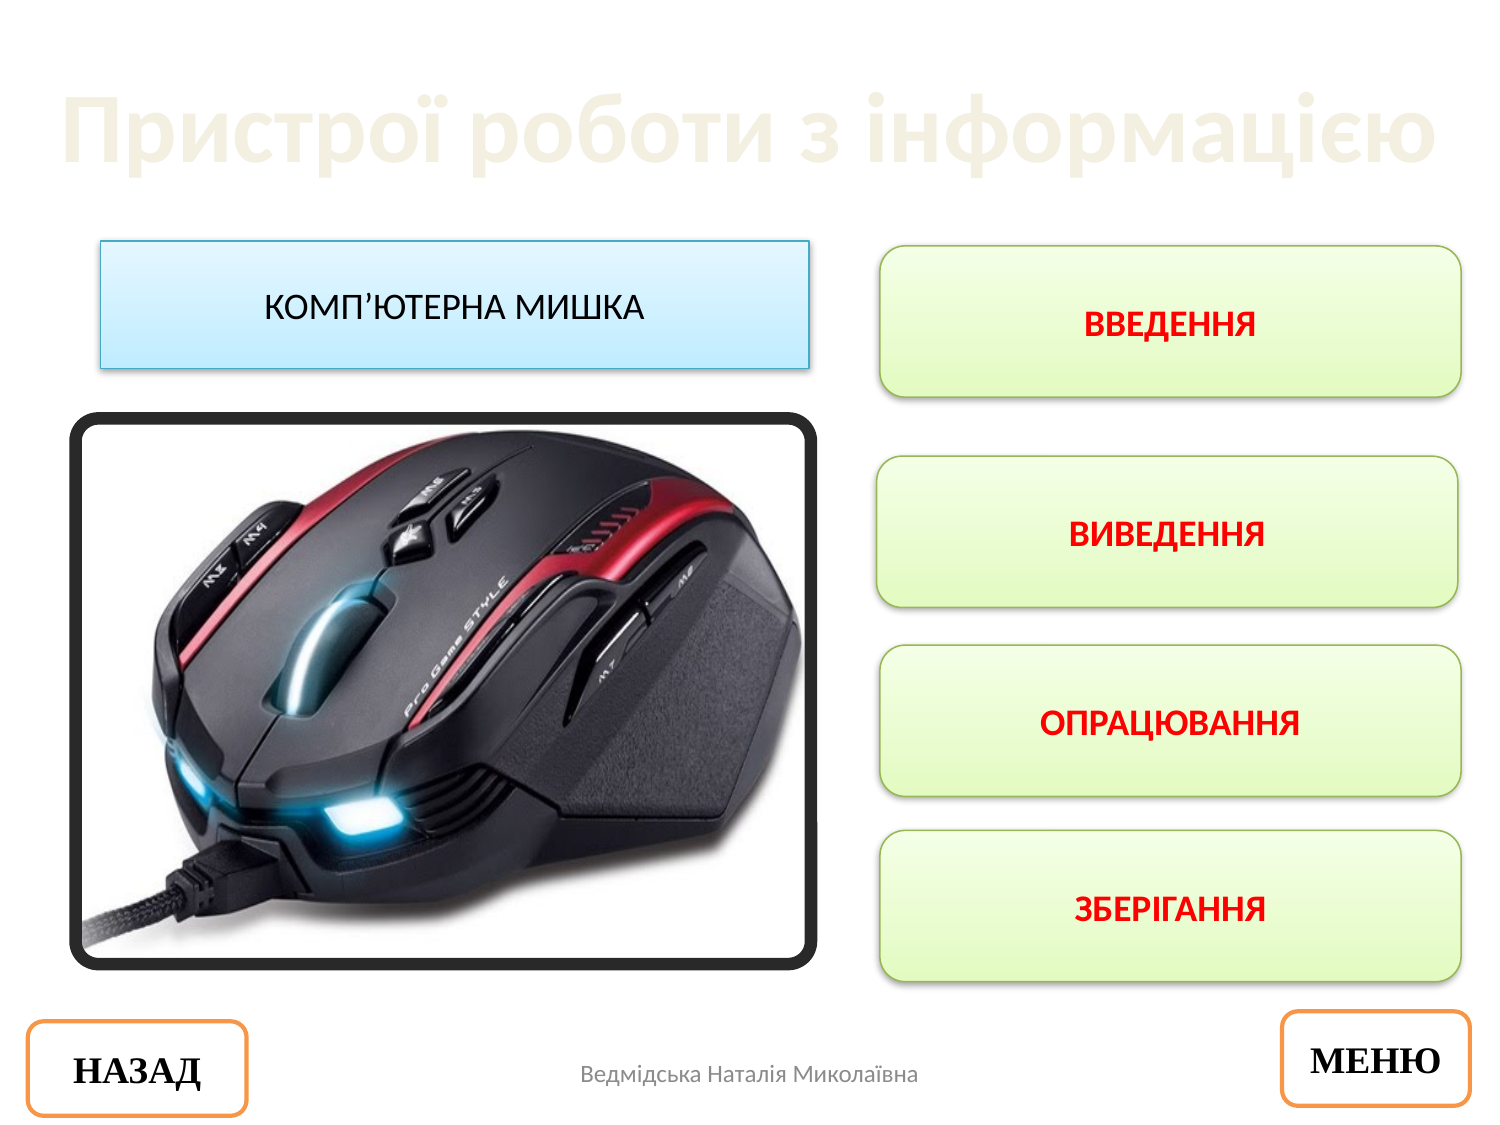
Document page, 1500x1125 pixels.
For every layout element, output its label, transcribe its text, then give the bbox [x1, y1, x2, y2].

text_box ВВЕДЕННЯ [879, 245, 1462, 398]
text_box НАЗАД [25, 1019, 249, 1118]
footer Ведмідська Наталія Миколаївна [512, 1042, 988, 1103]
text_box ЗБЕРІГАННЯ [879, 829, 1462, 983]
text_box ОПРАЦЮВАННЯ [879, 644, 1462, 798]
text_box ВИВЕДЕННЯ [875, 455, 1459, 609]
text_box КОМП’ЮТЕРНА МИШКА [100, 240, 810, 369]
picture [75, 418, 812, 965]
text_box МЕНЮ [1279, 1009, 1472, 1108]
text_box Пристрої роботи з інформацією [45, 54, 1455, 190]
